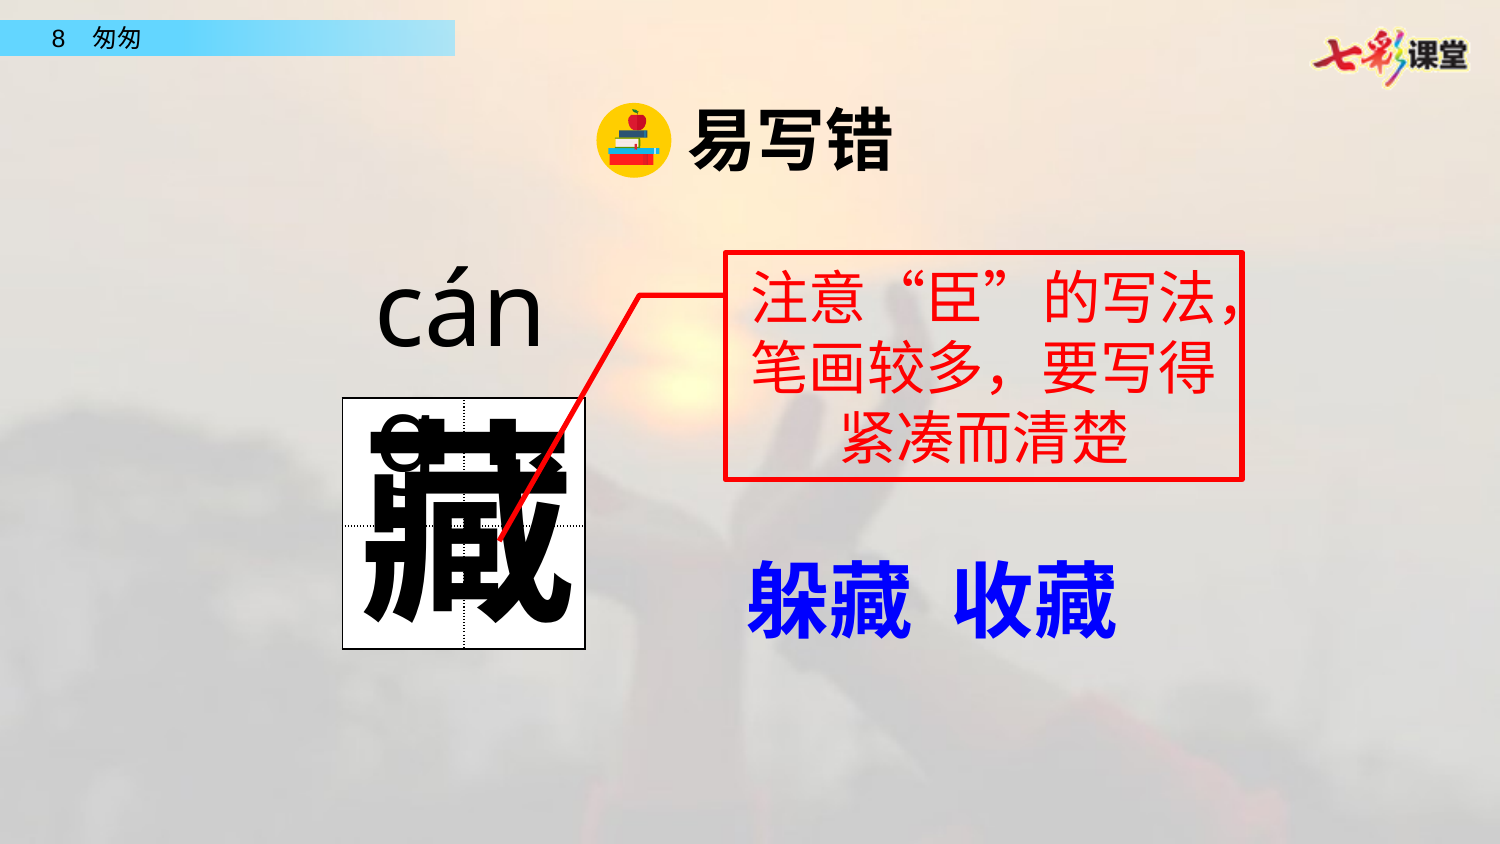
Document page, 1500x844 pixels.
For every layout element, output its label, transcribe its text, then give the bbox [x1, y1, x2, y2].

text_box 藏 [348, 381, 582, 653]
picture [0, 0, 1500, 844]
table_cell [343, 526, 348, 648]
table_header [343, 399, 348, 526]
text_box 躲藏 收藏 [735, 492, 1233, 654]
text_box cánɡ [363, 236, 597, 498]
text_box 注意“臣”的写法，笔画较多，要写得紧凑而清楚 [497, 251, 1244, 543]
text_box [596, 90, 916, 186]
